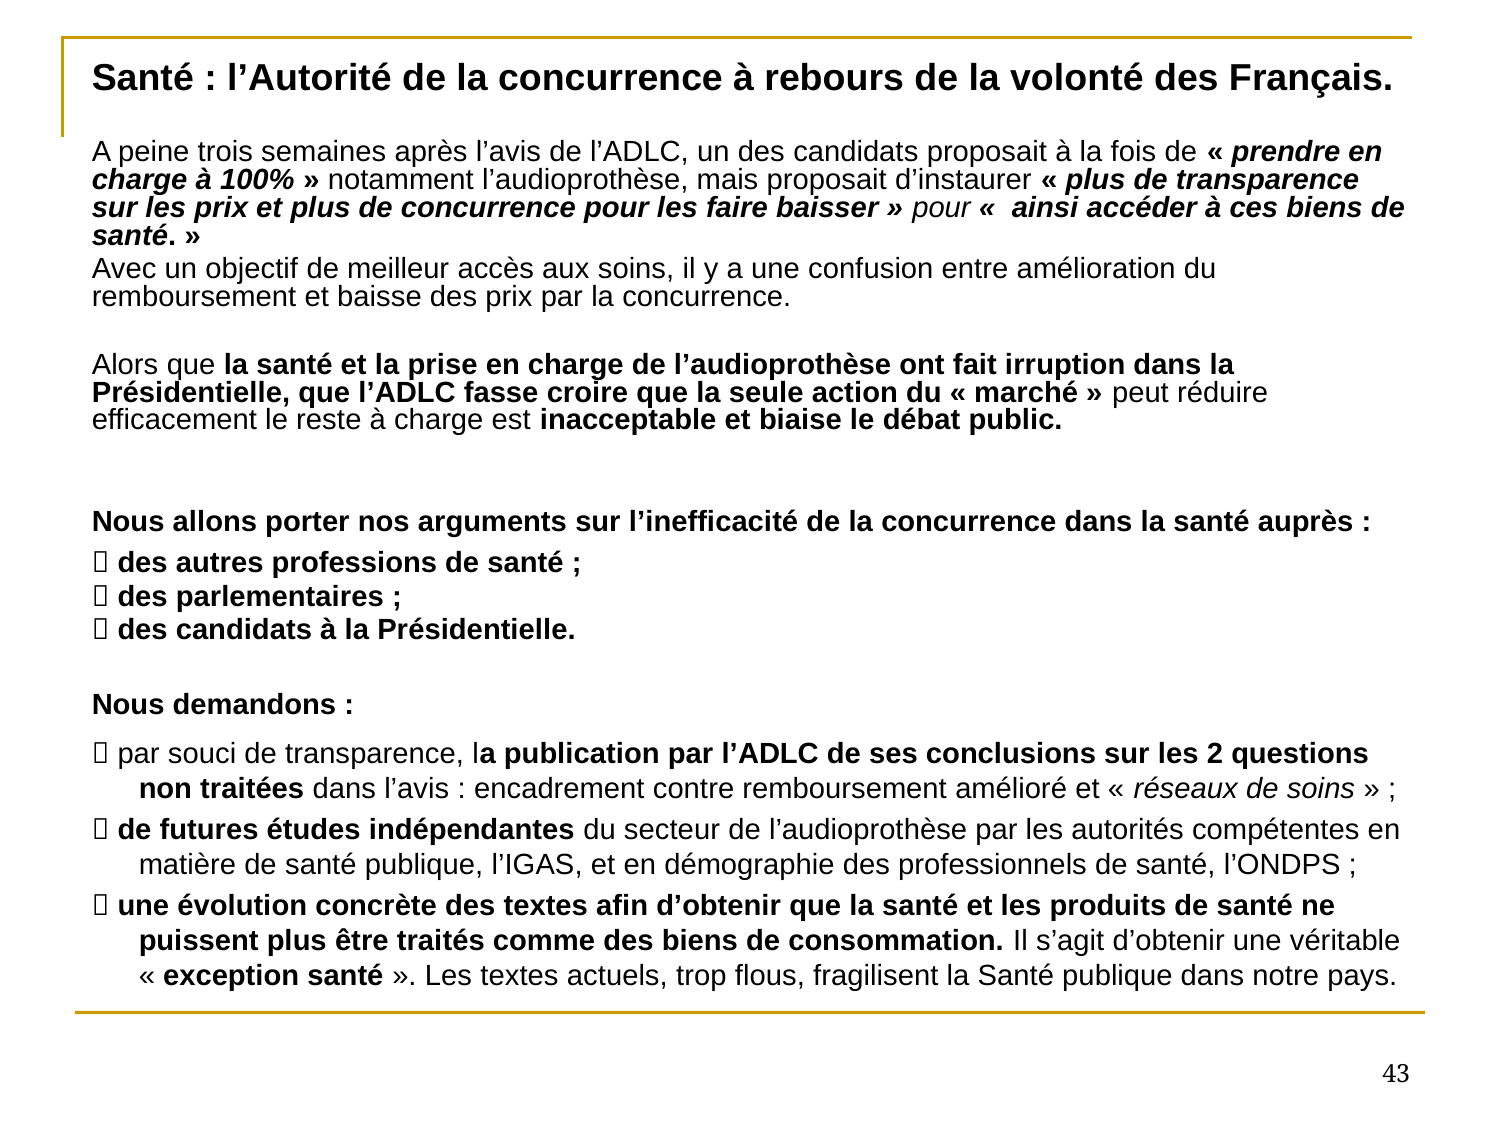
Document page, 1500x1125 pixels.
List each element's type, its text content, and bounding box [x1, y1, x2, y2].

text_box 43 [1074, 1024, 1425, 1100]
list Santé : l’Autorité de la concurrence à rebours de la volonté des Français. A peine trois semaines après l’avis de l’ADLC, un des candidats proposait à la fois de « prendre en charge à 100% » notamment l’audioprothèse, mais proposait d’instaurer « plus de transparence sur les prix et plus de concurrence pour les faire baisser » pour « ainsi accéder à ces biens de santé. » Avec un objectif de meilleur accès aux soins, il y a une confusion entre amélioration du remboursement et baisse des prix par la concurrence. Alors que la santé et la prise en charge de l’audioprothèse ont fait irruption dans la Présidentielle, que l’ADLC fasse croire que la seule action du « marché » peut réduire efficacement le reste à charge est inacceptable et biaise le débat public. Nous allons porter nos arguments sur l’inefficacité de la concurrence dans la santé auprès :  des autres professions de santé ;  des parlementaires ;  des candidats à la Présidentielle. Nous demandons :  par souci de transparence, la publication par l’ADLC de ses conclusions sur les 2 questions non traitées dans l’avis : encadrement contre remboursement amélioré et « réseaux de soins » ;  de futures études indépendantes du secteur de l’audioprothèse par les autorités compétentes en matière de santé publique, l’IGAS, et en démographie des professionnels de santé, l’ONDPS ;  une évolution concrète des textes afin d’obtenir que la santé et les produits de santé ne puissent plus être traités comme des biens de consommation. Il s’agit d’obtenir une véritable « exception santé ». Les textes actuels, trop flous, fragilisent la Santé publique dans notre pays. [76, 54, 1428, 1012]
